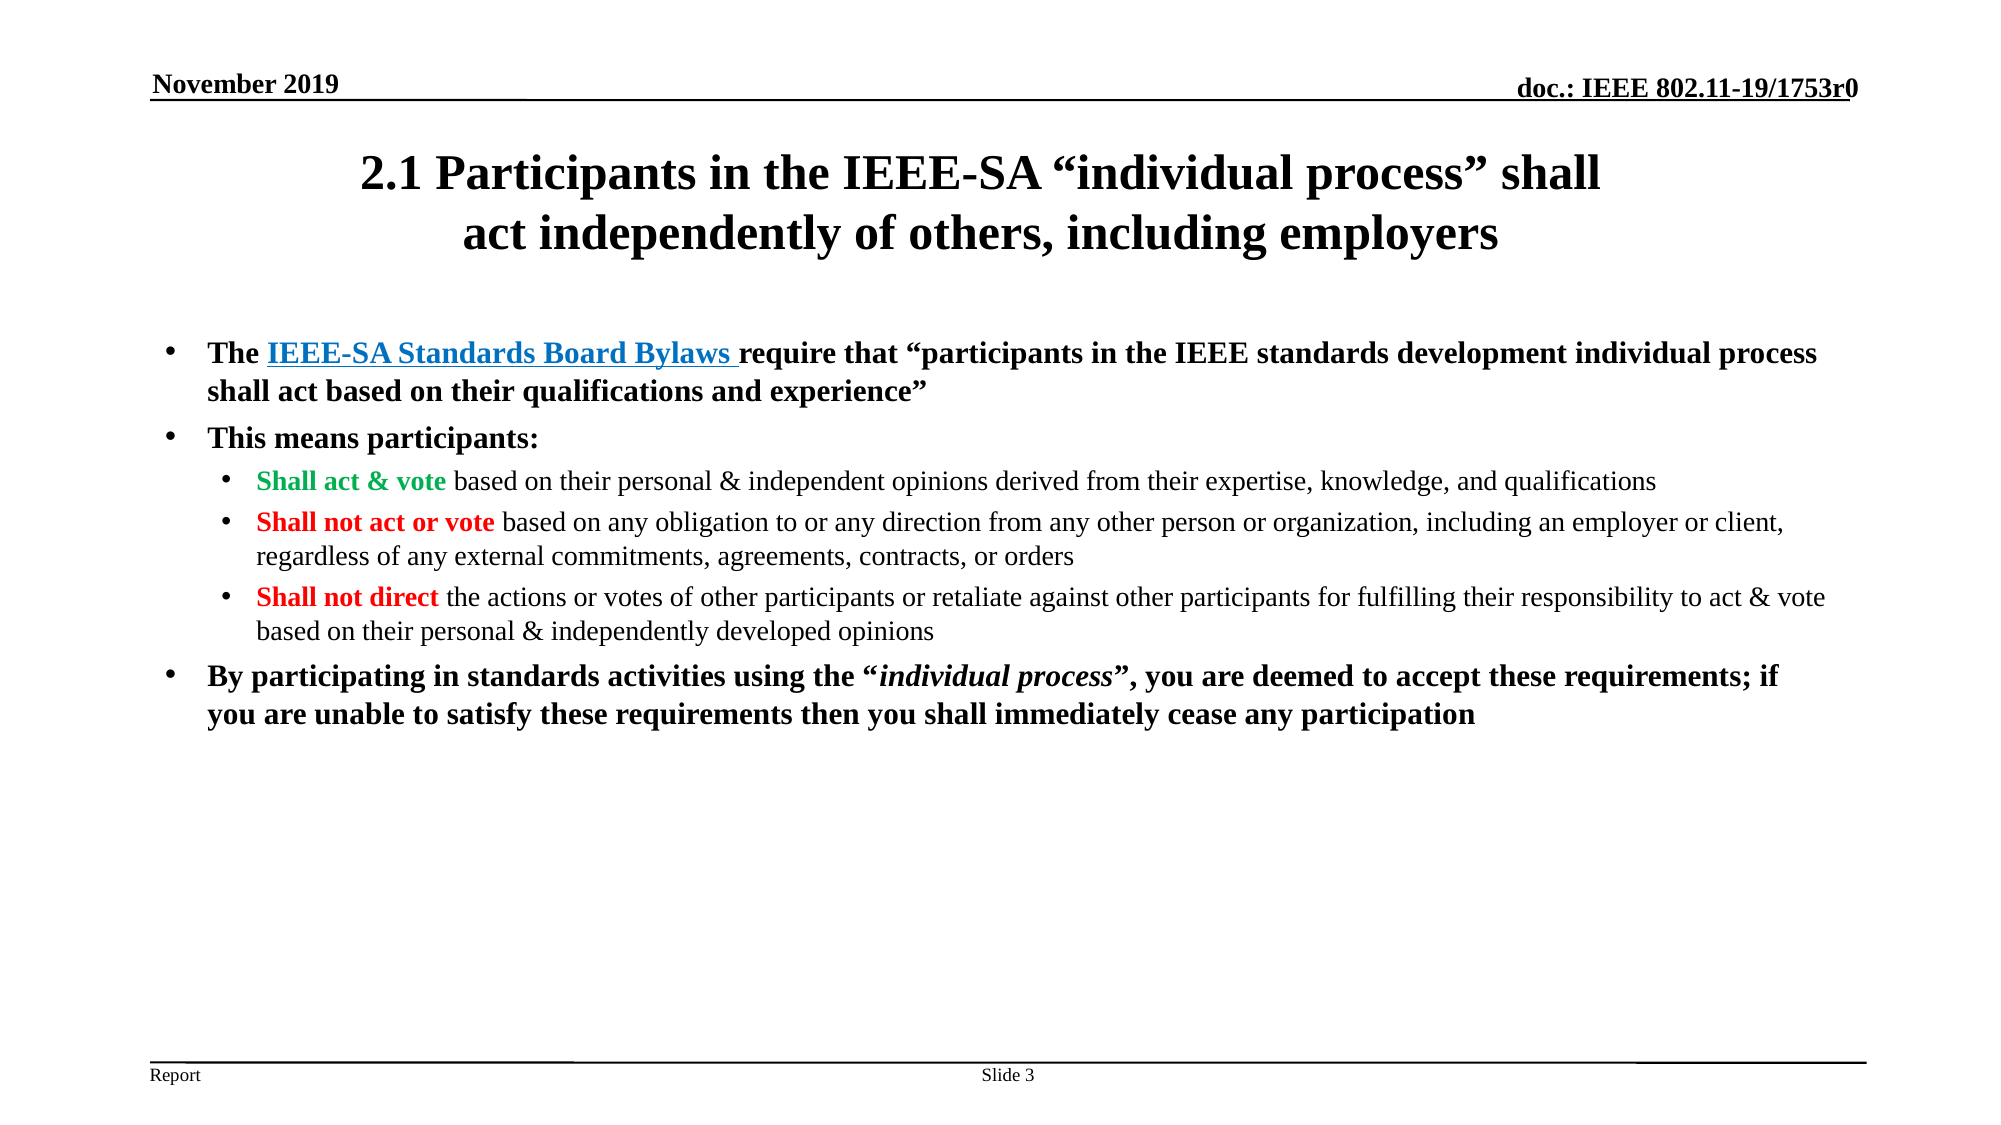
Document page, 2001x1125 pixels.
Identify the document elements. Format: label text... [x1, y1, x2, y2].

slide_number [152, 54, 563, 100]
list The IEEE-SA Standards Board Bylaws require that “participants in the IEEE standards development individual process shall act based on their qualifications and experience” This means participants: Shall act & vote based on their personal & independent opinions derived from their expertise, knowledge, and qualifications Shall not act or vote based on any obligation to or any direction from any other person or organization, including an employer or client, regardless of any external commitments, agreements, contracts, or orders Shall not direct the actions or votes of other participants or retaliate against other participants for fulfilling their responsibility to act & vote based on their personal & independently developed opinions By participating in standards activities using the “individual process”, you are deemed to accept these requirements; if you are unable to satisfy these requirements then you shall immediately cease any participation [149, 324, 1850, 1000]
slide_number Slide 3 [950, 1061, 1067, 1123]
footer [1171, 1061, 1869, 1093]
title 2.1 Participants in the IEEE-SA “individual process” shall act independently of others, including employers [324, 112, 1638, 288]
